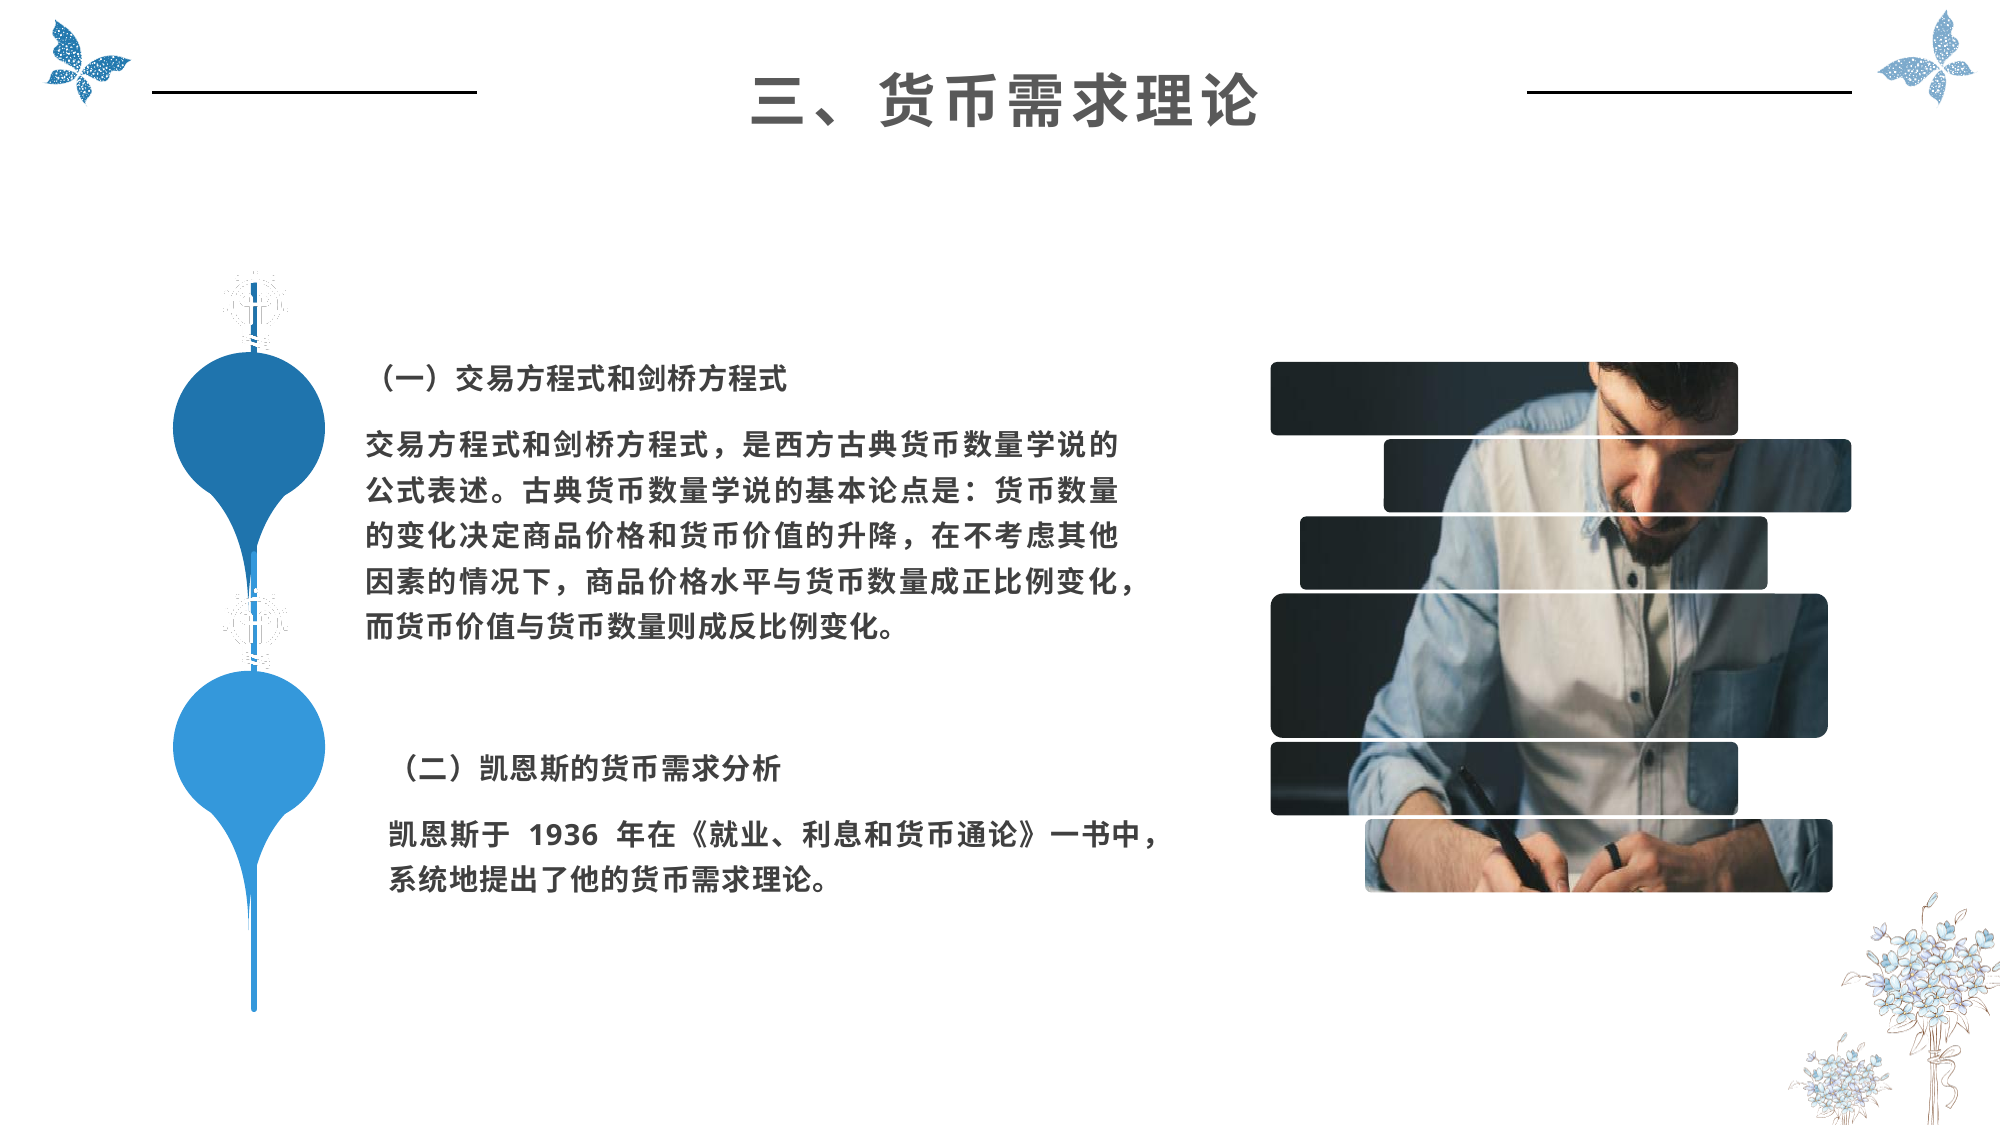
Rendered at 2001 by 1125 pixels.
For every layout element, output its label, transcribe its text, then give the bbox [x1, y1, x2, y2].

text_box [172, 352, 325, 509]
text_box （二）凯恩斯的货币需求分析 凯恩斯于 1936 年在《就业、利息和货币通论》一书中，系统地提出了他的货币需求理论。 [373, 739, 1159, 972]
text_box [250, 550, 258, 581]
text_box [173, 670, 325, 827]
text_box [1270, 361, 1852, 893]
picture [208, 263, 303, 358]
picture [208, 581, 303, 677]
text_box （一）交易方程式和剑桥方程式 交易方程式和剑桥方程式，是西方古典货币数量学说的公式表述。古典货币数量学说的基本论点是：货币数量的变化决定商品价格和货币价值的升降，在不考虑其他因素的情况下，商品价格水平与货币数量成正比例变化，而货币价值与货币数量则成反比例变化。 [350, 349, 1135, 660]
picture [1788, 892, 2000, 1125]
text_box [250, 866, 258, 1014]
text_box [151, 55, 1852, 142]
